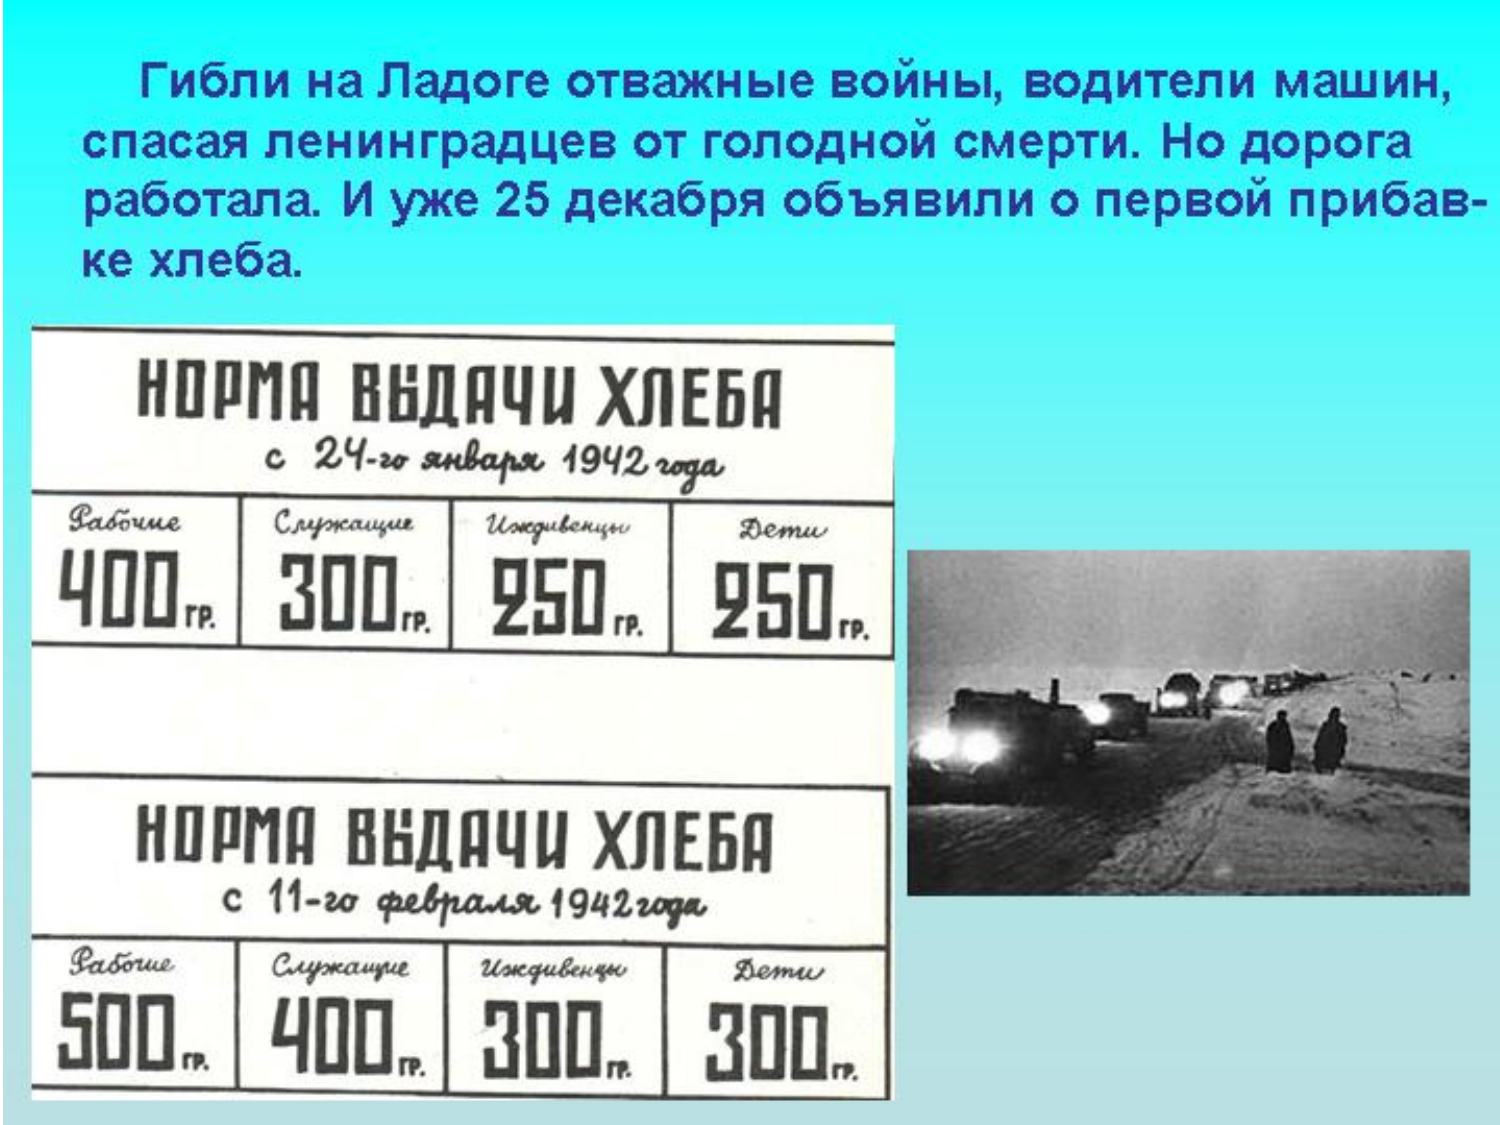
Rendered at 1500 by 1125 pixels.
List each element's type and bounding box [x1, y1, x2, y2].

list [2, 0, 1500, 1125]
